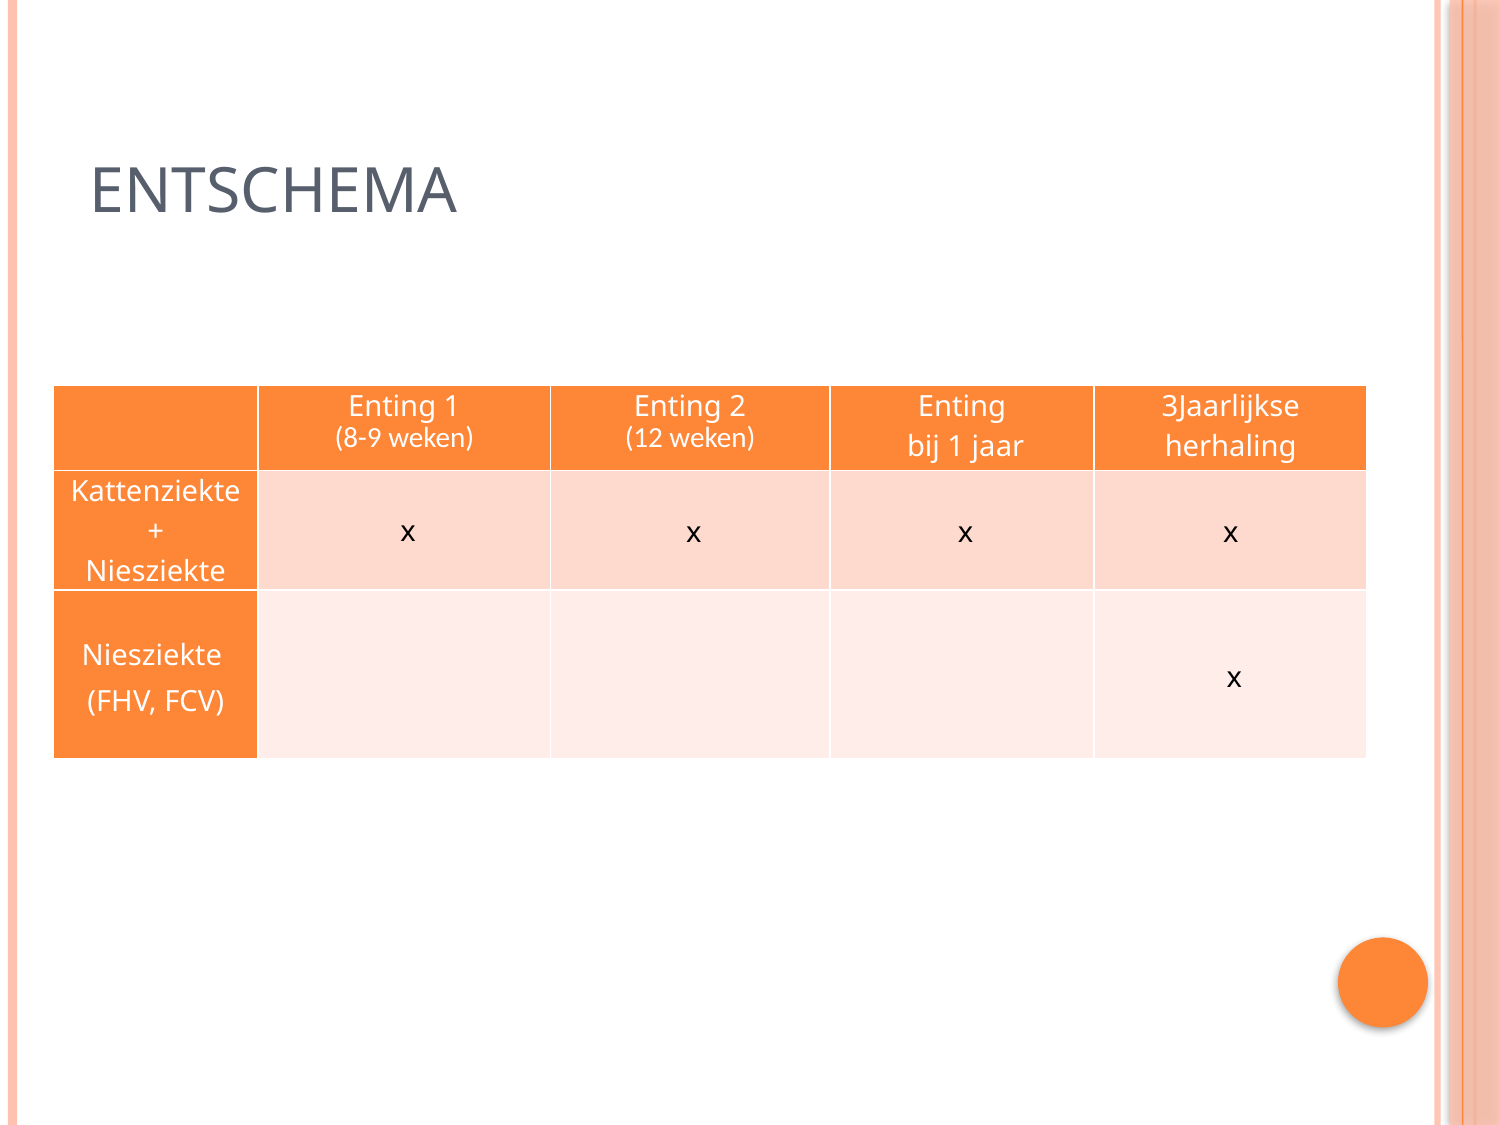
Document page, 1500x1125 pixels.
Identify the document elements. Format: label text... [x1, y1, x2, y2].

table_cell [551, 591, 829, 758]
table_header Enting 2 (12 weken) [551, 386, 829, 470]
table_header 3Jaarlijkse herhaling [1095, 386, 1366, 470]
table_cell [831, 591, 1093, 758]
table_cell x [259, 471, 550, 589]
table_cell Kattenziekte + Niesziekte [54, 471, 257, 589]
title Entschema [75, 45, 1300, 233]
table_header [54, 386, 257, 470]
table_cell x [831, 471, 1093, 589]
table_cell [259, 591, 550, 758]
table_cell x [1095, 591, 1366, 758]
table_header Enting 1 (8-9 weken) [259, 386, 550, 470]
table_cell Niesziekte (FHV, FCV) [54, 591, 257, 758]
table_cell x [551, 471, 829, 589]
table_cell x [1095, 471, 1366, 589]
table_header Enting bij 1 jaar [831, 386, 1093, 470]
